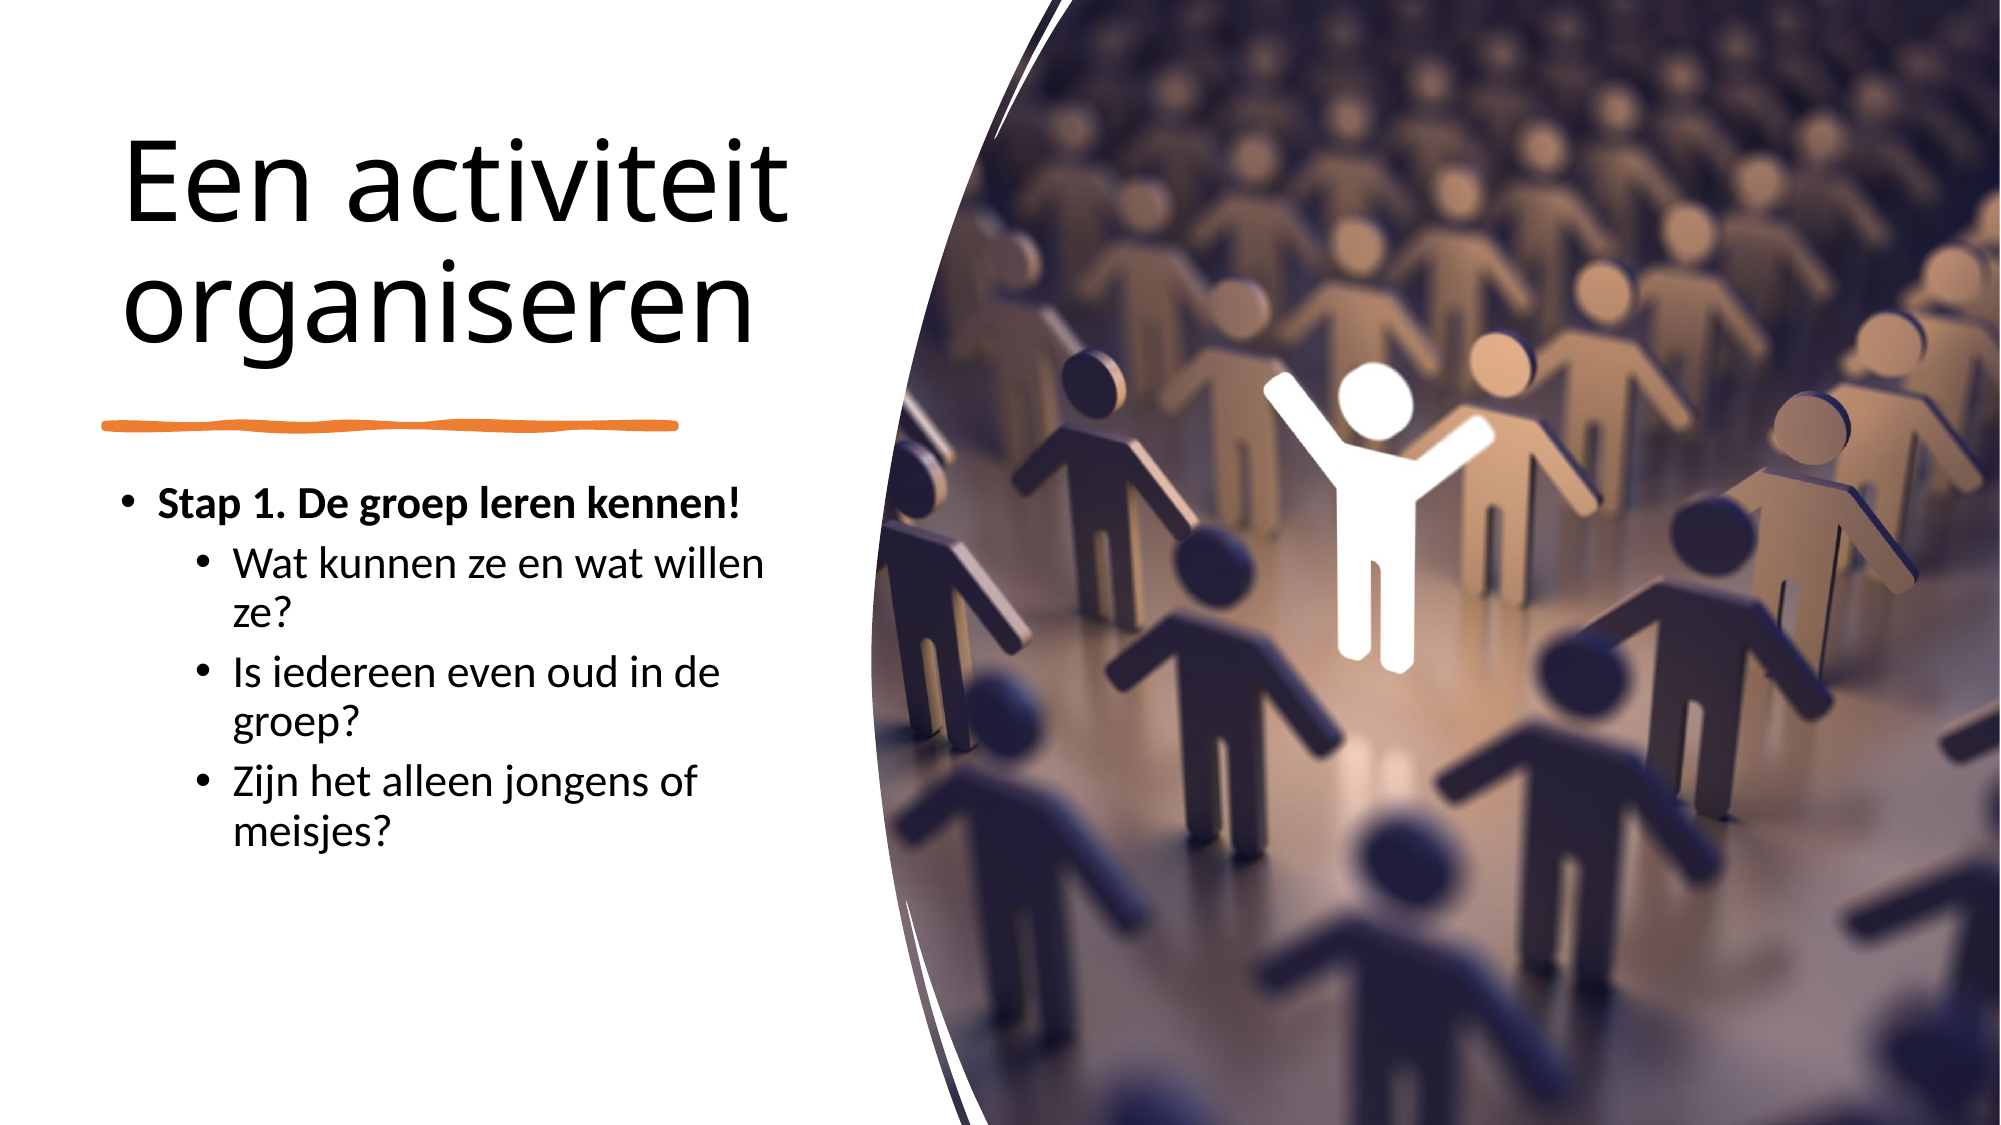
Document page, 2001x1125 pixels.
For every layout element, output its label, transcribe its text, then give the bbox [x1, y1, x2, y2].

text_box [103, 421, 676, 431]
picture [871, 0, 2000, 1125]
title Een activiteit organiseren [105, 53, 822, 375]
list Stap 1. De groep leren kennen! Wat kunnen ze en wat willen ze? Is iedereen even oud in de groep? Zijn het alleen jongens of meisjes? [105, 471, 802, 1016]
text_box [0, 0, 871, 1125]
